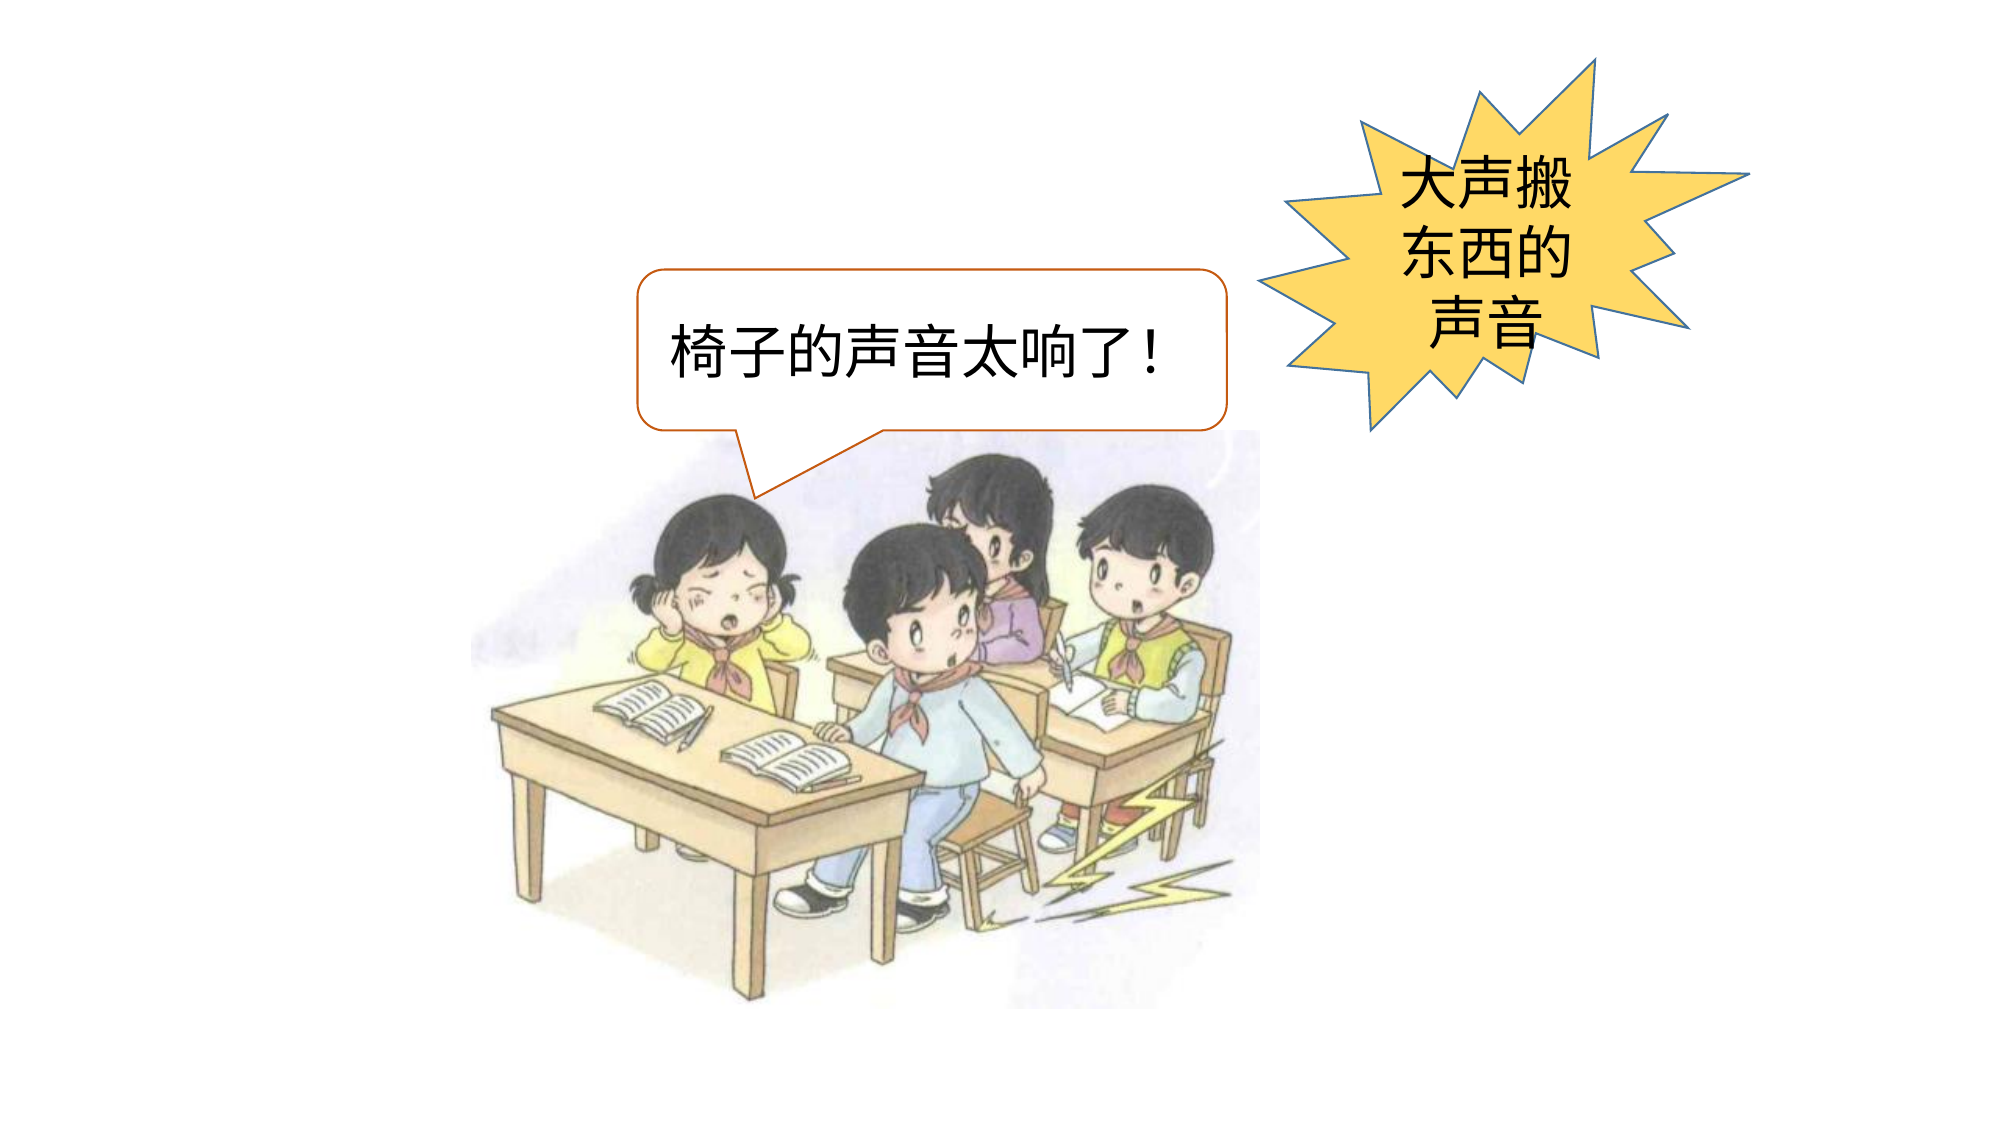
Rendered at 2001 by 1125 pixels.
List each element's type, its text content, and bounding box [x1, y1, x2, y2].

picture [471, 430, 1260, 1009]
text_box 椅子的声音太响了！ [636, 268, 1228, 430]
text_box 大声搬东西的声音 [1256, 57, 1751, 433]
